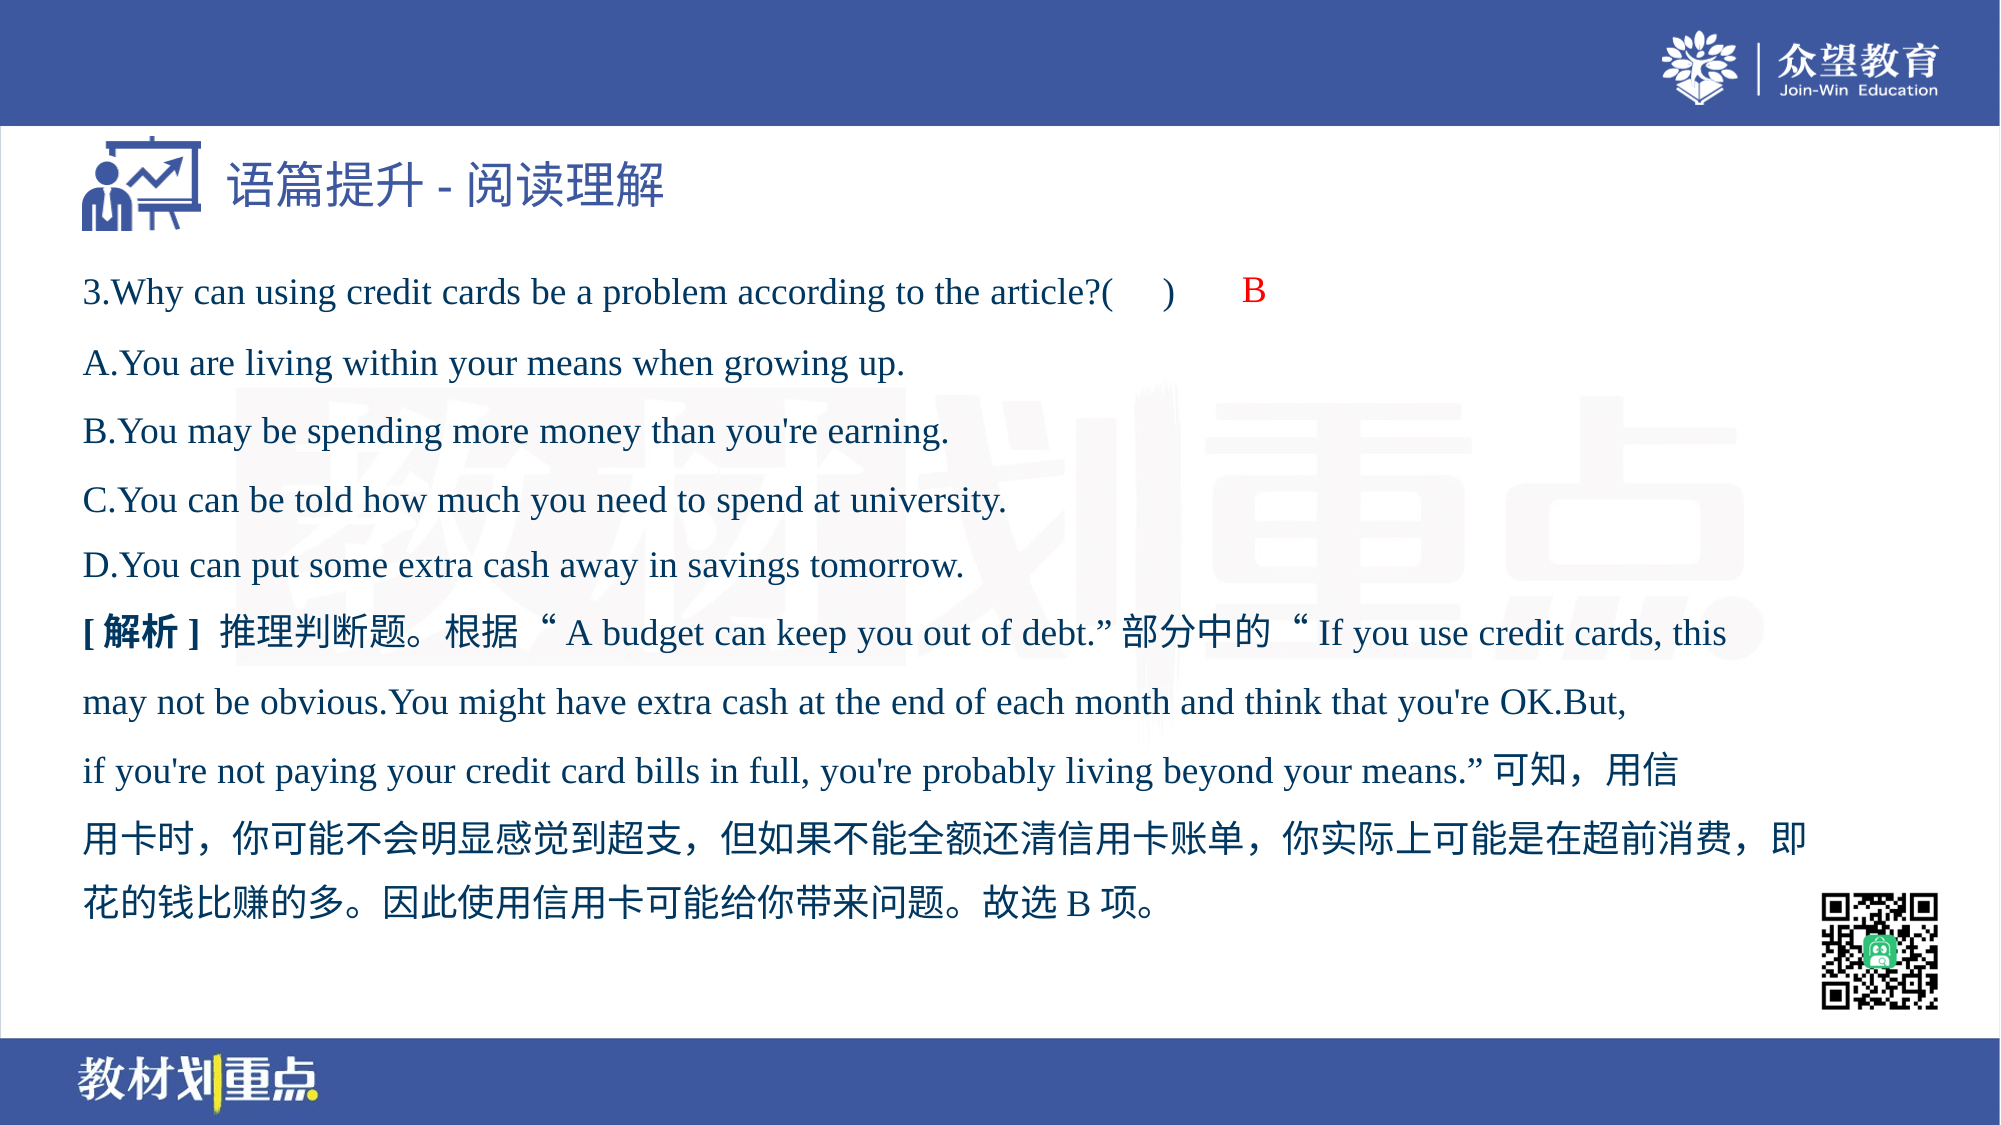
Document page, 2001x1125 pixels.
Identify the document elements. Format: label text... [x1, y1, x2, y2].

text_box B [1228, 245, 1281, 304]
text_box [解析] 推理判断题。根据“A budget can keep you out of debt.”部分中的“If you use credit cards, this may not be obvious.You might have extra cash at the end of each month and think that you're OK.But, if you're not paying your credit card bills in full, you're probably living beyond your means.”可知，用信 用卡时，你可能不会明显感觉到超支，但如果不能全额还清信用卡账单，你实际上可能是在超前消费，即 花的钱比赚的多。因此使用信用卡可能给你带来问题。故选B项。 [82, 584, 1817, 918]
text_box 3.Why can using credit cards be a problem according to the article?( ) [82, 247, 1817, 306]
text_box A.You are living within your means when growing up. B.You may be spending more money than you're earning. C.You can be told how much you need to spend at university. D.You can put some extra cash away in savings tomorrow. [82, 313, 1817, 578]
picture [0, 0, 2000, 1125]
